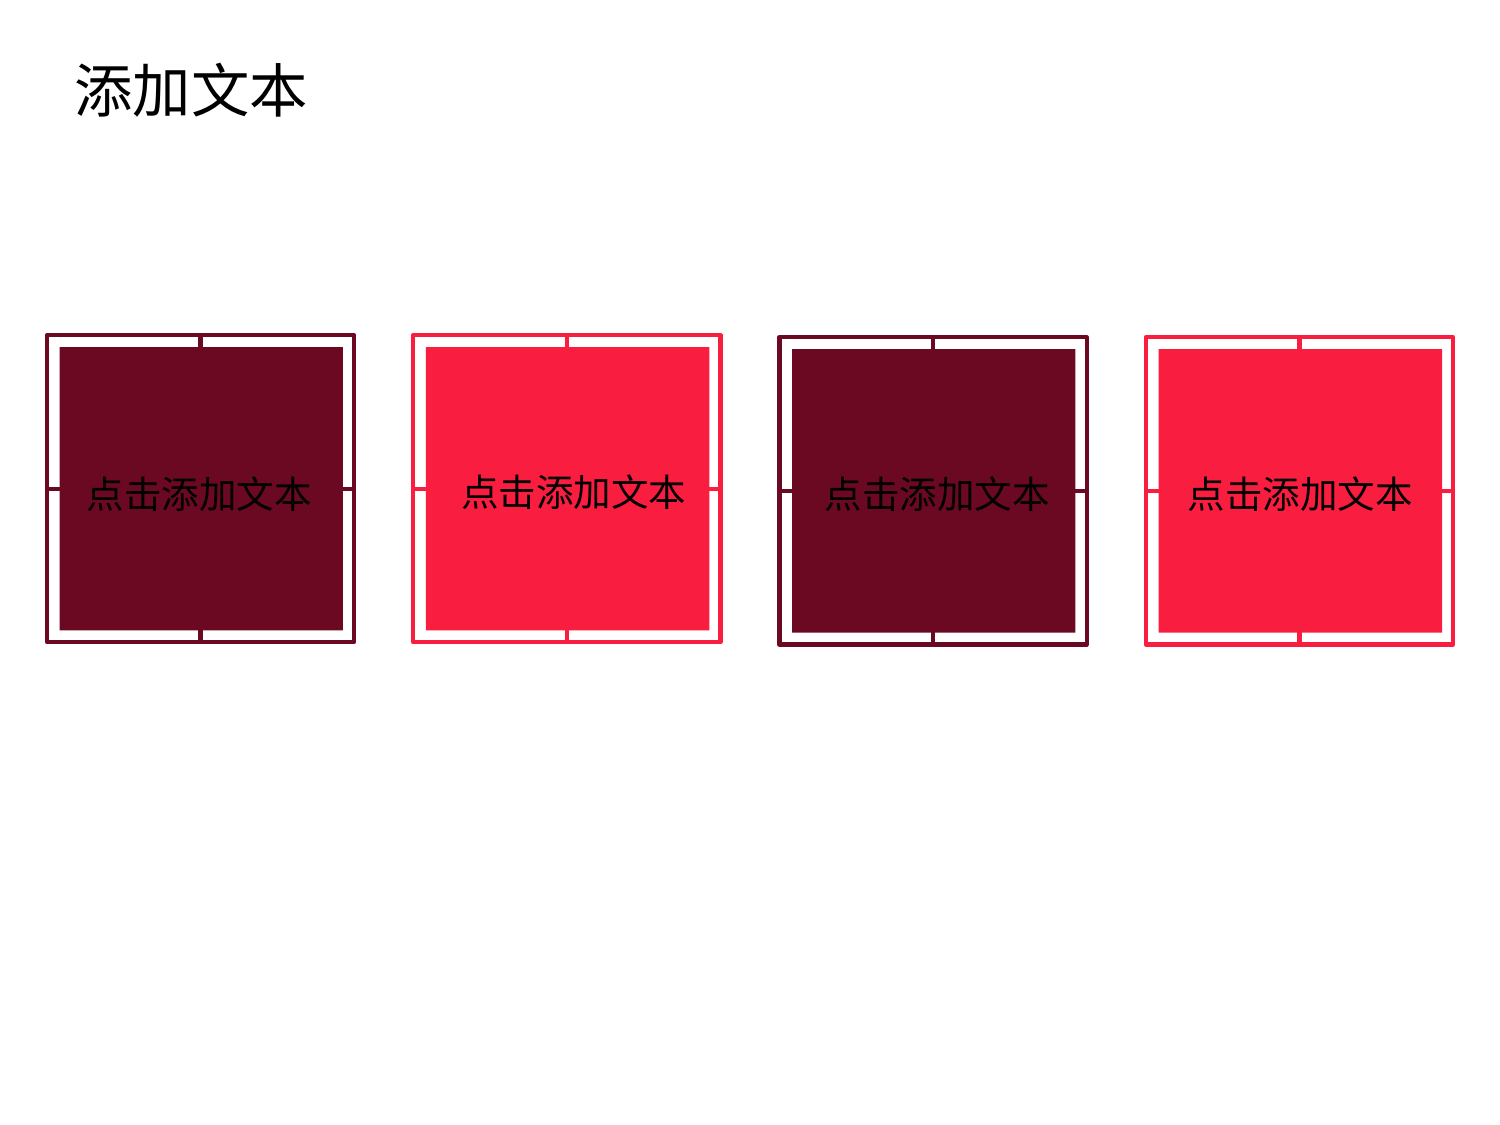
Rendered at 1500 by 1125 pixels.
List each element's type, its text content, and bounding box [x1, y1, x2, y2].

text_box 添加文本 [60, 46, 323, 132]
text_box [779, 336, 1087, 645]
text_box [1145, 336, 1454, 645]
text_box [46, 334, 355, 643]
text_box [413, 334, 721, 643]
